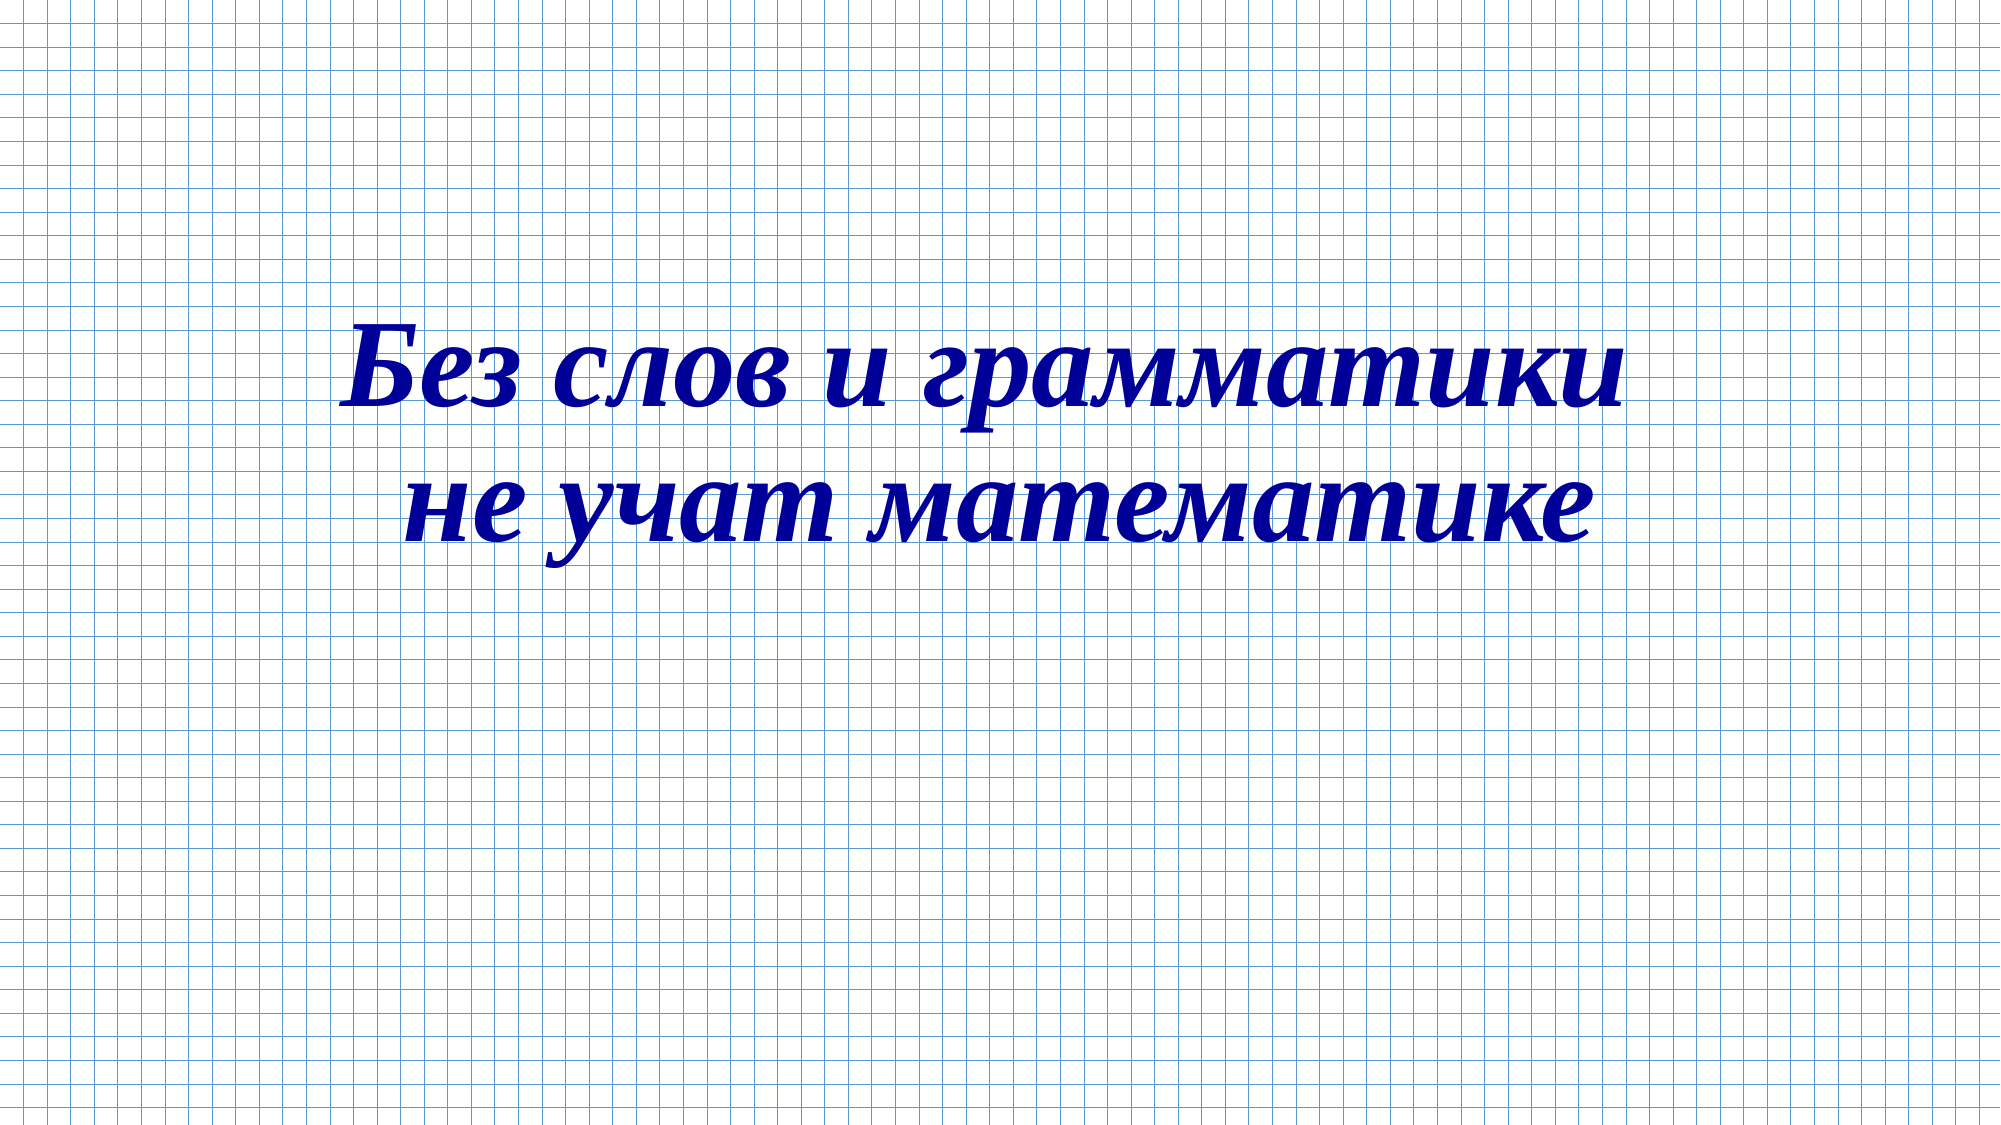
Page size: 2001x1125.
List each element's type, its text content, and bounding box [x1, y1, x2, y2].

title Без слов и грамматики не учат математике [249, 184, 1750, 576]
